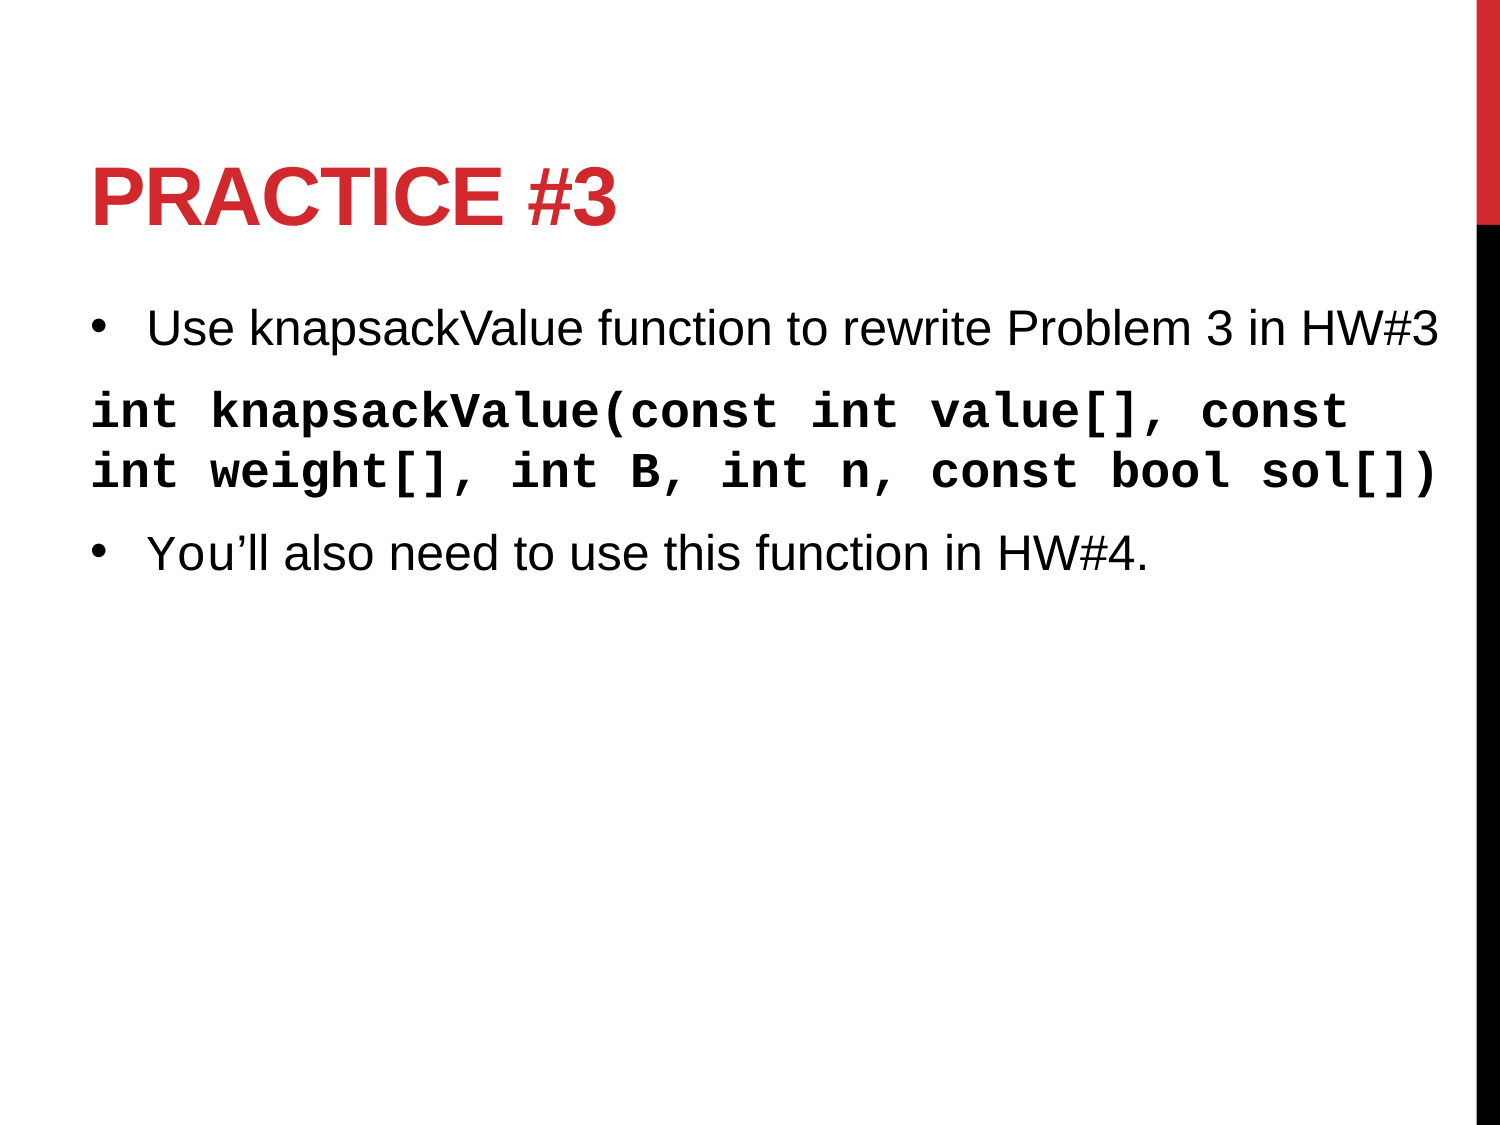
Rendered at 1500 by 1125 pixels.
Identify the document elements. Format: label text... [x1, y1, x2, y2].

list Use knapsackValue function to rewrite Problem 3 in HW#3 int knapsackValue(const int value[], const int weight[], int B, int n, const bool sol[]) You’ll also need to use this function in HW#4. [75, 287, 1472, 1005]
title Practice #3 [75, 25, 1025, 250]
